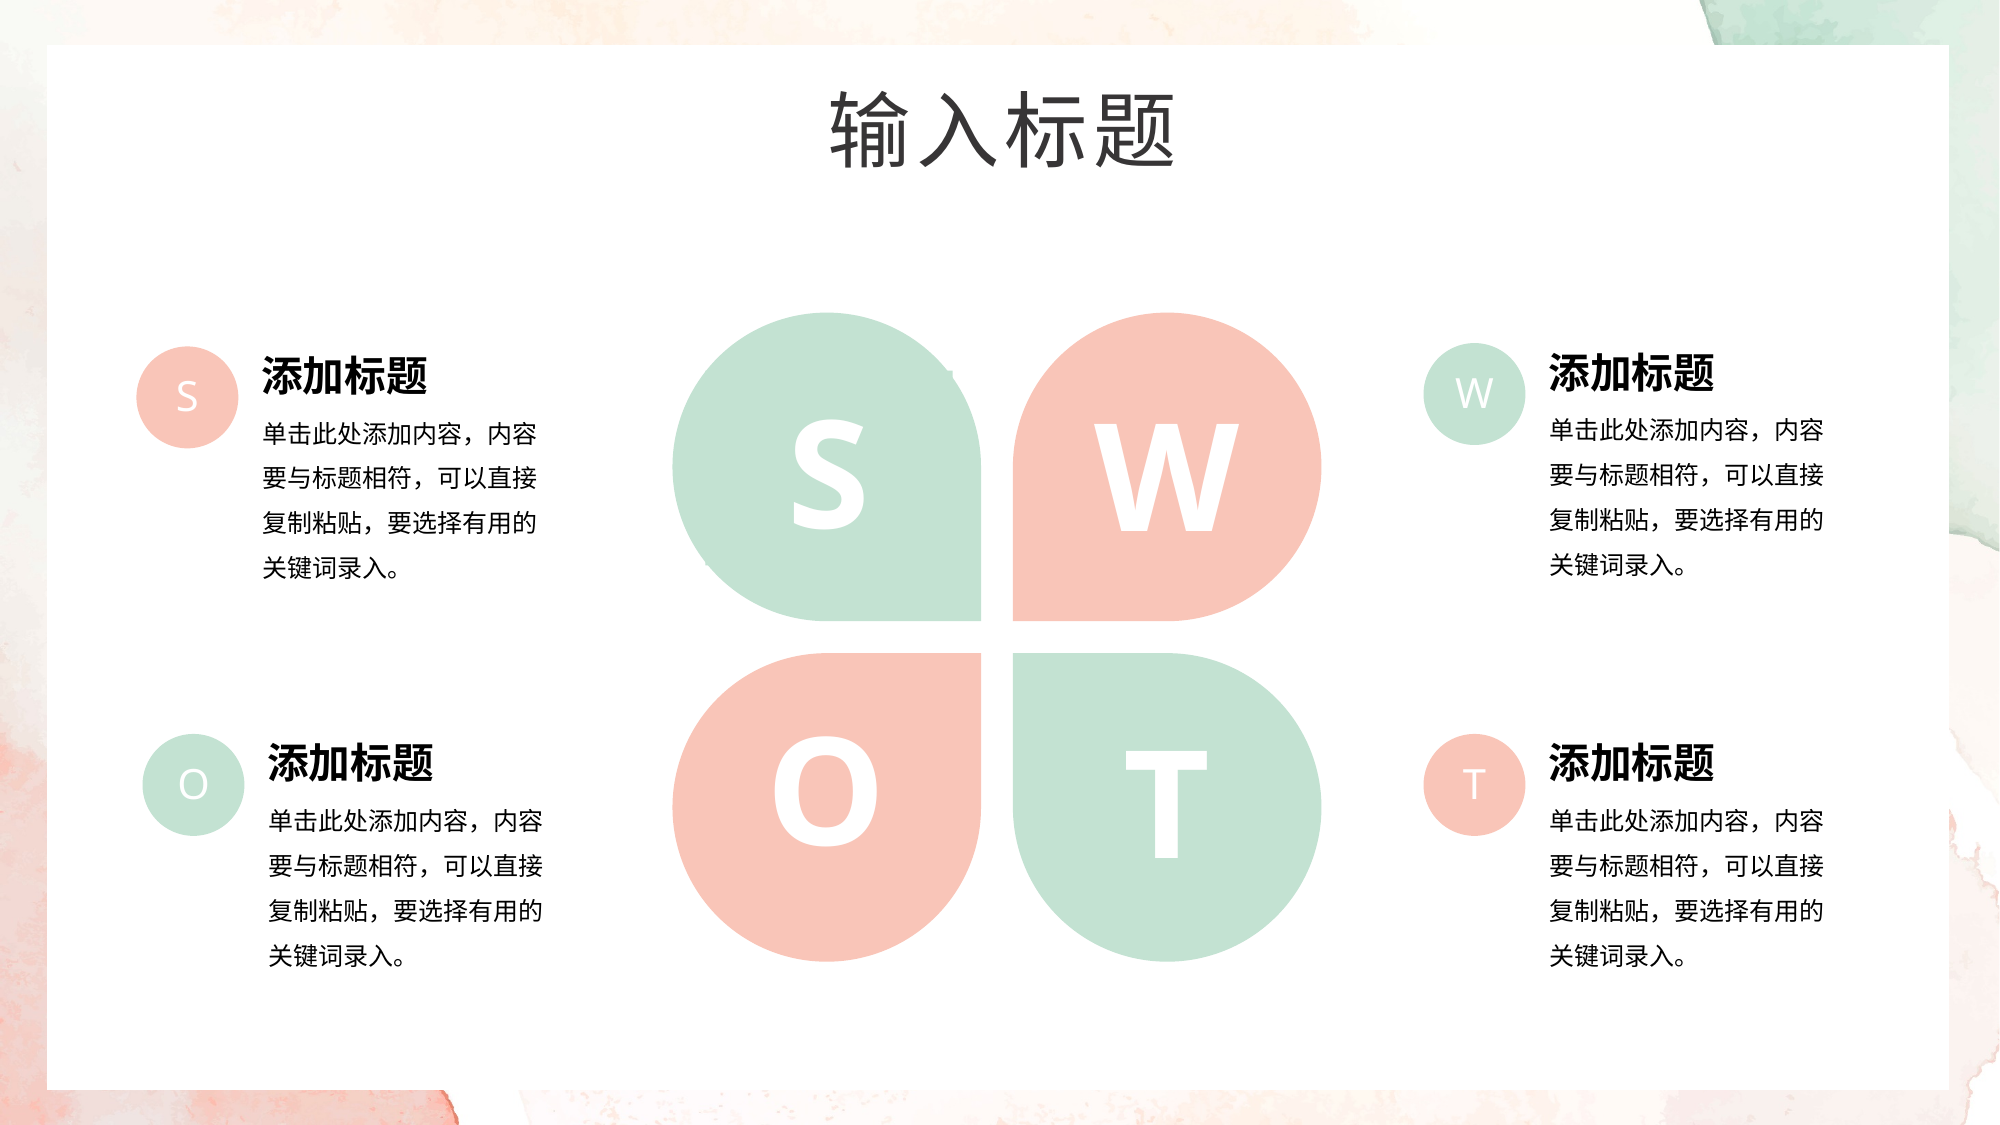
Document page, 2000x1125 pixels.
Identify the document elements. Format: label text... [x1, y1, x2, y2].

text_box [672, 653, 981, 962]
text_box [1012, 312, 1322, 622]
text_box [1012, 653, 1322, 962]
text_box 输入标题 [757, 71, 1247, 186]
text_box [1423, 343, 1840, 582]
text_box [136, 346, 553, 585]
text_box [142, 733, 559, 973]
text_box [1423, 733, 1840, 973]
picture [0, 0, 2000, 1125]
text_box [672, 312, 981, 622]
